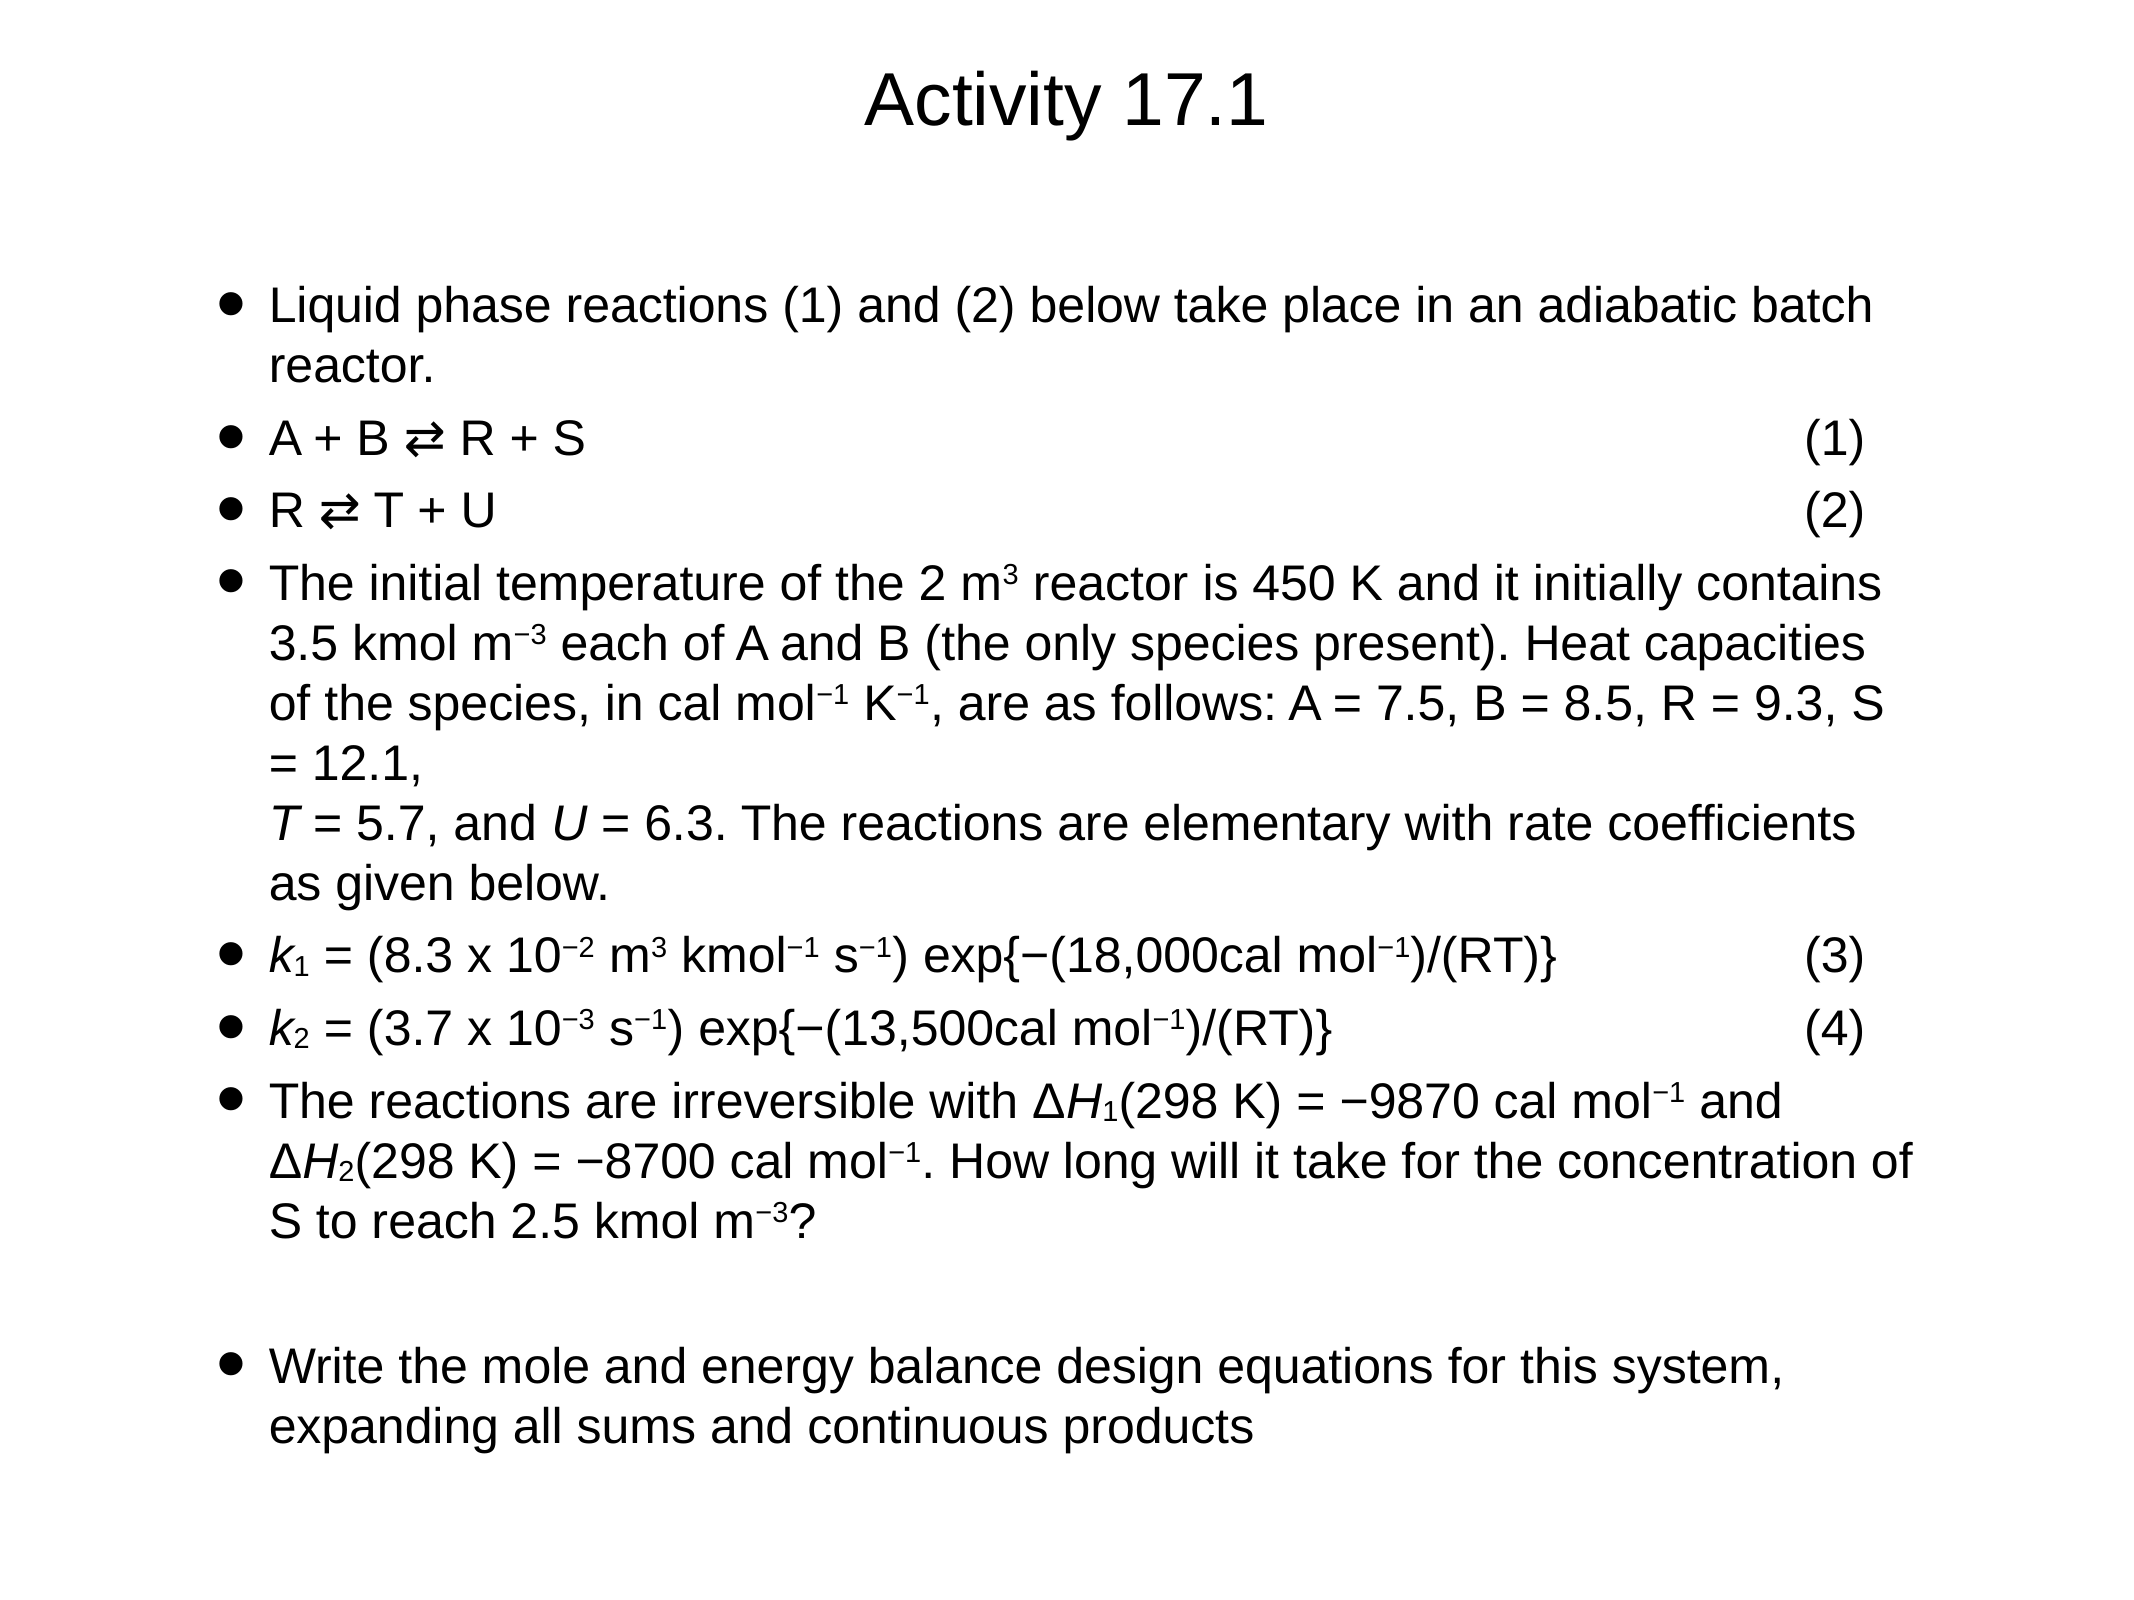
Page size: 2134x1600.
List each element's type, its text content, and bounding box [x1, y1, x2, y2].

list Liquid phase reactions (1) and (2) below take place in an adiabatic batch reactor. A + B ⇄ R + S (1) R ⇄ T + U (2) The initial temperature of the 2 m3 reactor is 450 K and it initially contains 3.5 kmol m−3 each of A and B (the only species present). Heat capacities of the species, in cal mol−1 K−1, are as follows: A = 7.5, B = 8.5, R = 9.3, S = 12.1, T = 5.7, and U = 6.3. The reactions are elementary with rate coefficients as given below. k1 = (8.3 x 10−2 m3 kmol−1 s−1) exp{−(18,000cal mol−1)/(RT)} (3) k2 = (3.7 x 10−3 s−1) exp{−(13,500cal mol−1)/(RT)} (4) The reactions are irreversible with ΔH1(298 K) = −9870 cal mol−1 and ΔH2(298 K) = −8700 cal mol−1. How long will it take for the concentration of S to reach 2.5 kmol m−3? Write the mole and energy balance design equations for this system, expanding all sums and continuous products [208, 264, 1925, 1463]
title Activity 17.1 [208, 41, 1925, 250]
